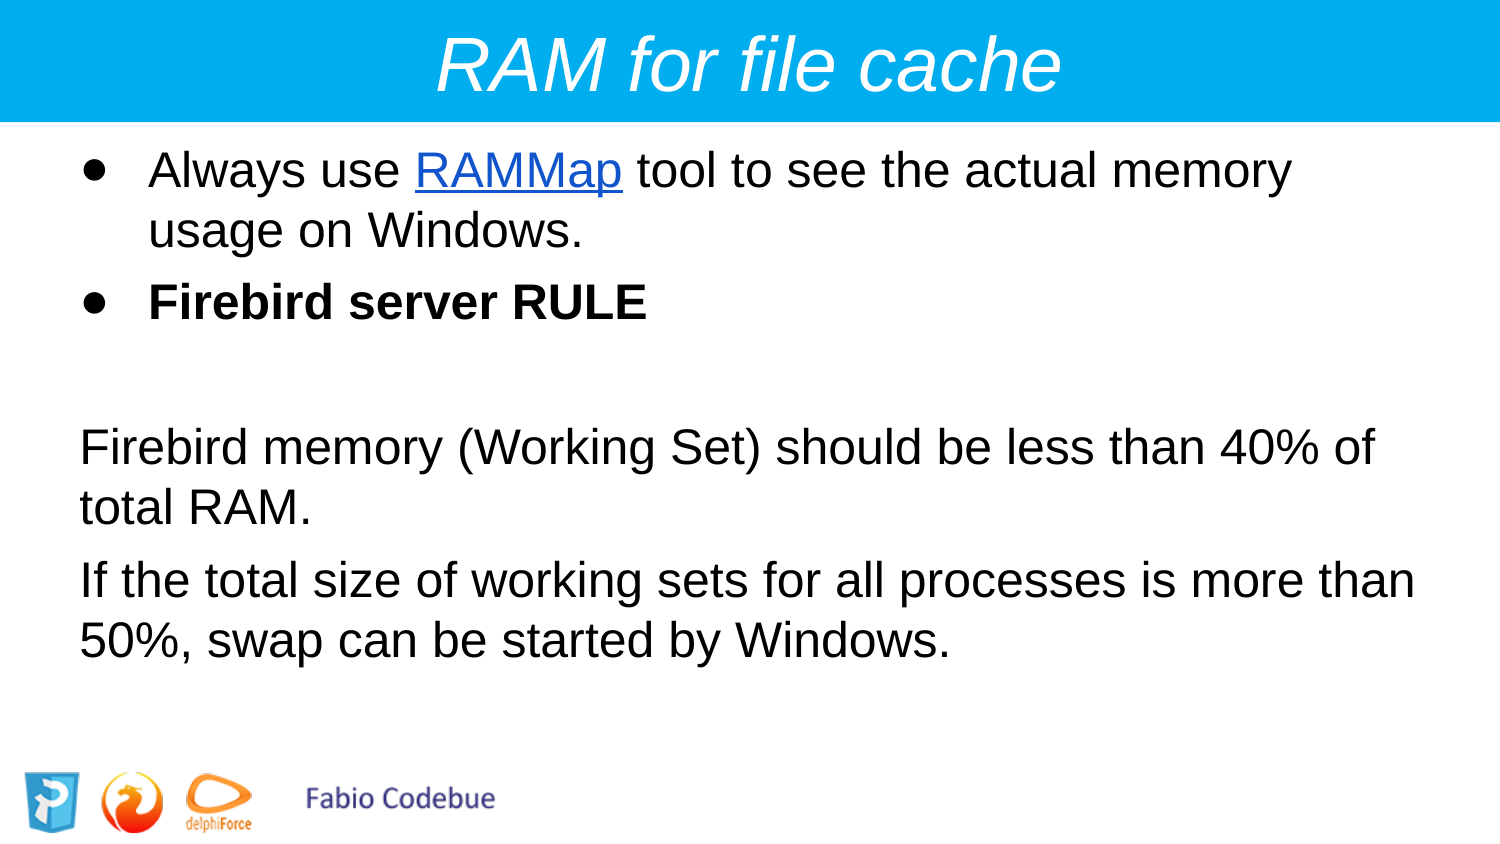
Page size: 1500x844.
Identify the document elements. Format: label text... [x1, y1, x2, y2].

text_box RAM for file cache [0, 0, 1500, 123]
picture [0, 123, 1500, 844]
